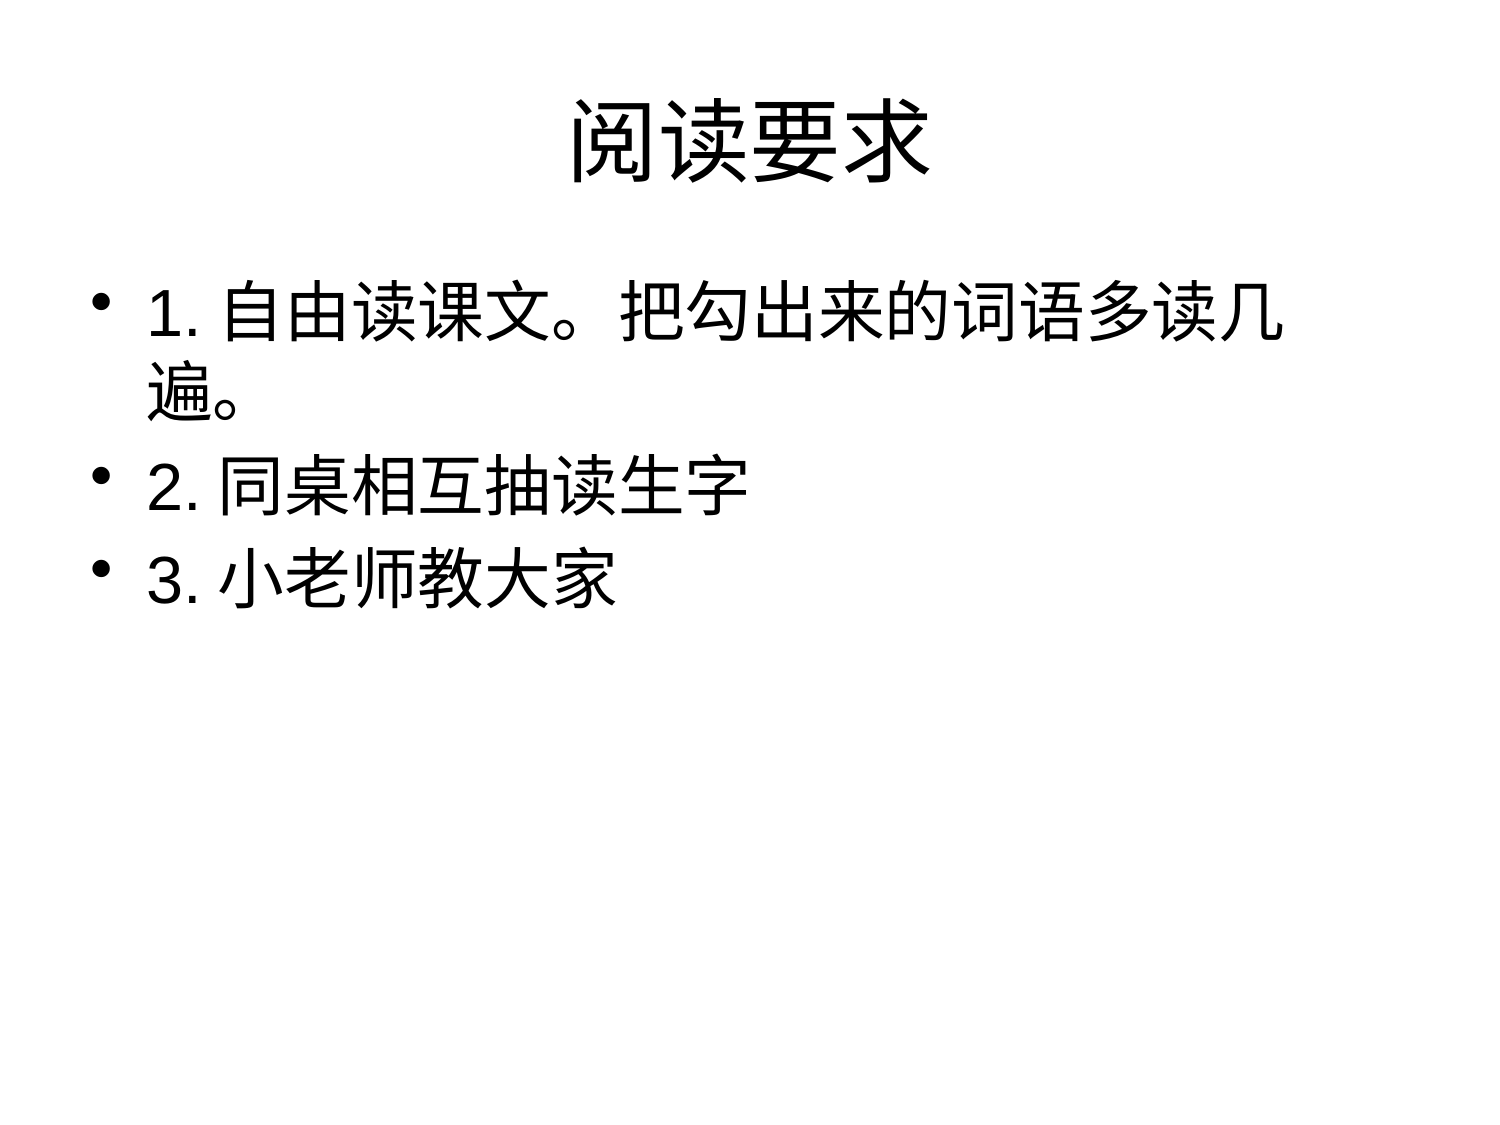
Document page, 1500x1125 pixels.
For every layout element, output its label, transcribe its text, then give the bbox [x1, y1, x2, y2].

list 1.自由读课文。把勾出来的词语多读几遍。 2.同桌相互抽读生字 3.小老师教大家 [74, 262, 1426, 1006]
title 阅读要求 [74, 44, 1426, 233]
